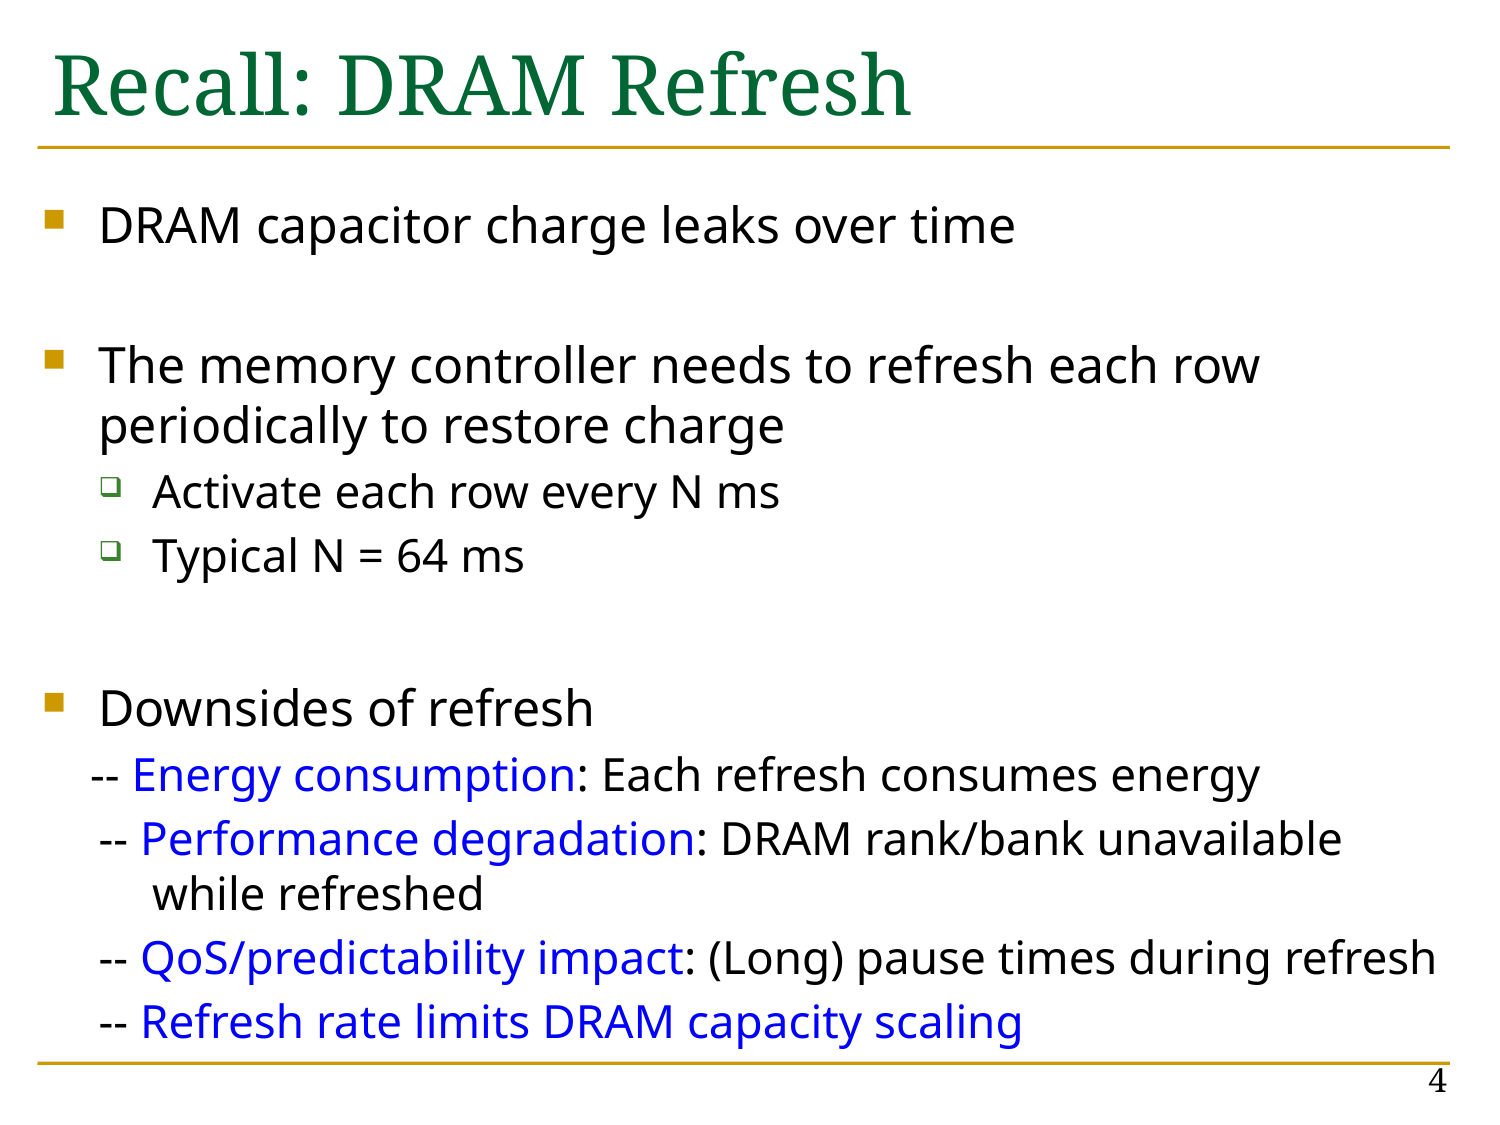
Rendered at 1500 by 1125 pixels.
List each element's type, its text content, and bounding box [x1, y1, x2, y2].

list DRAM capacitor charge leaks over time The memory controller needs to refresh each row periodically to restore charge Activate each row every N ms Typical N = 64 ms Downsides of refresh -- Energy consumption: Each refresh consumes energy -- Performance degradation: DRAM rank/bank unavailable while refreshed -- QoS/predictability impact: (Long) pause times during refresh -- Refresh rate limits DRAM capacity scaling [27, 186, 1475, 1039]
slide_number 4 [1111, 1036, 1462, 1112]
title Recall: DRAM Refresh [37, 24, 1450, 186]
